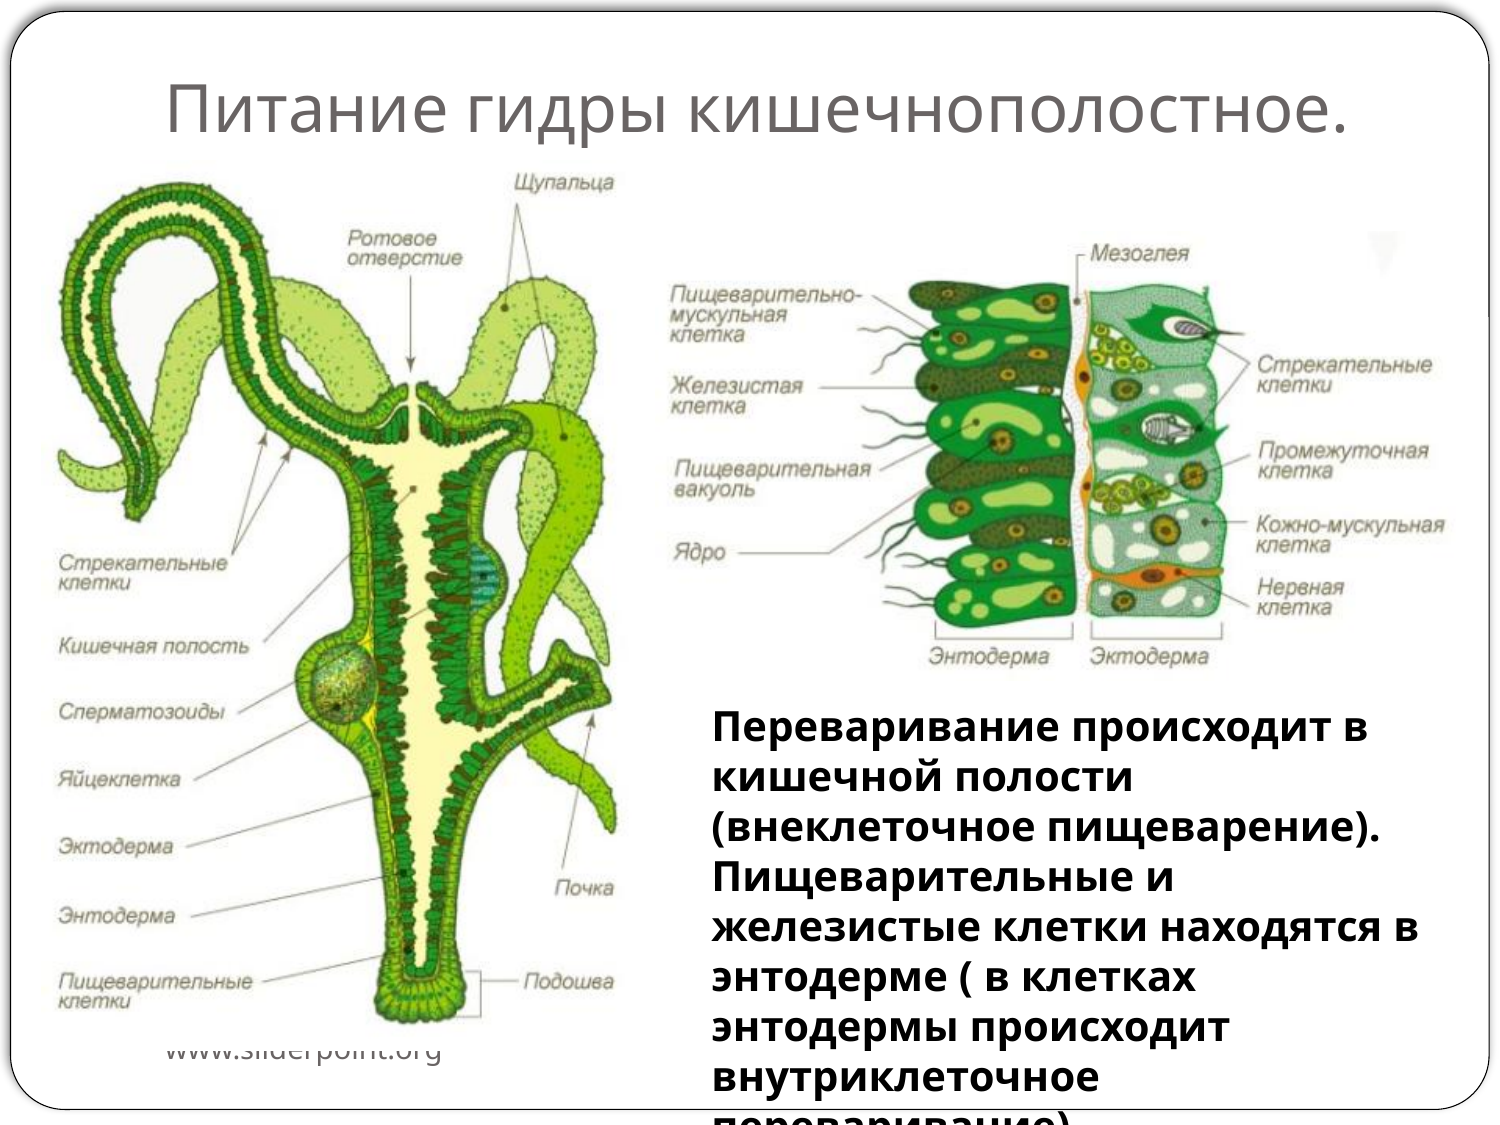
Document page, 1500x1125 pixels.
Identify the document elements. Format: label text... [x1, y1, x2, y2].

text_box Переваривание происходит в кишечной полости (внеклеточное пищеварение). Пищеварительные и железистые клетки находятся в энтодерме ( в клетках энтодермы происходит внутриклеточное переваривание). [696, 692, 1459, 1125]
footer www.sliderpoint.org [150, 1012, 800, 1088]
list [655, 231, 1468, 681]
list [41, 160, 633, 1051]
title Питание гидры кишечнополостное. [150, 45, 1425, 161]
